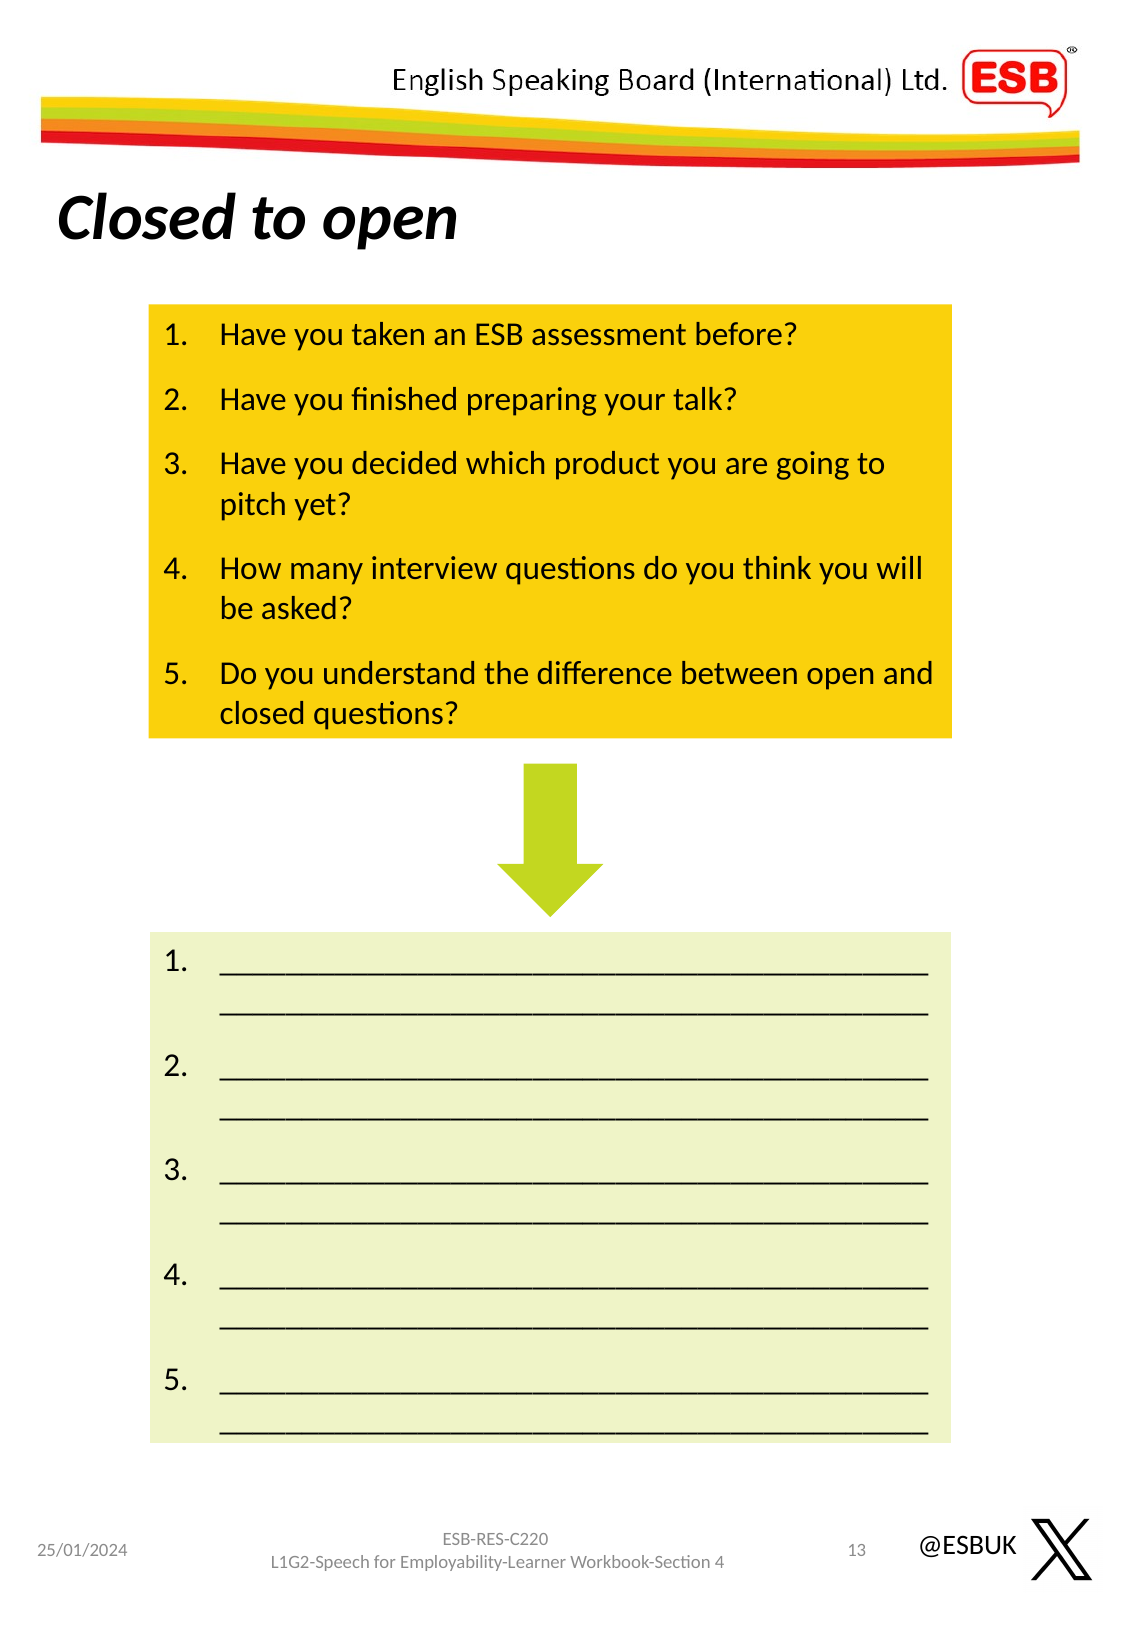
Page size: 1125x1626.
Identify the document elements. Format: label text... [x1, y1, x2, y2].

picture [0, 1, 1125, 234]
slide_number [22, 1506, 276, 1593]
picture [1023, 1506, 1103, 1593]
footer ESB-RES-C220 L1G2-Speech for Employability-Learner Workbook-Section 4 [276, 1506, 697, 1593]
text_box Have you taken an ESB assessment before? Have you finished preparing your talk? Have you decided which product you are going to pitch yet? How many interview questions do you think you will be asked? Do you understand the difference between open and closed questions? [148, 304, 952, 739]
slide_number 13 [697, 1506, 882, 1593]
text_box [494, 762, 606, 919]
title Closed to open [42, 174, 1014, 262]
text_box ______________________________________________________________________________________ ______________________________________________________________________________________ ______________________________________________________________________________________ ______________________________________________________________________________________ ______________________________________________________________________________________ [148, 930, 953, 1445]
